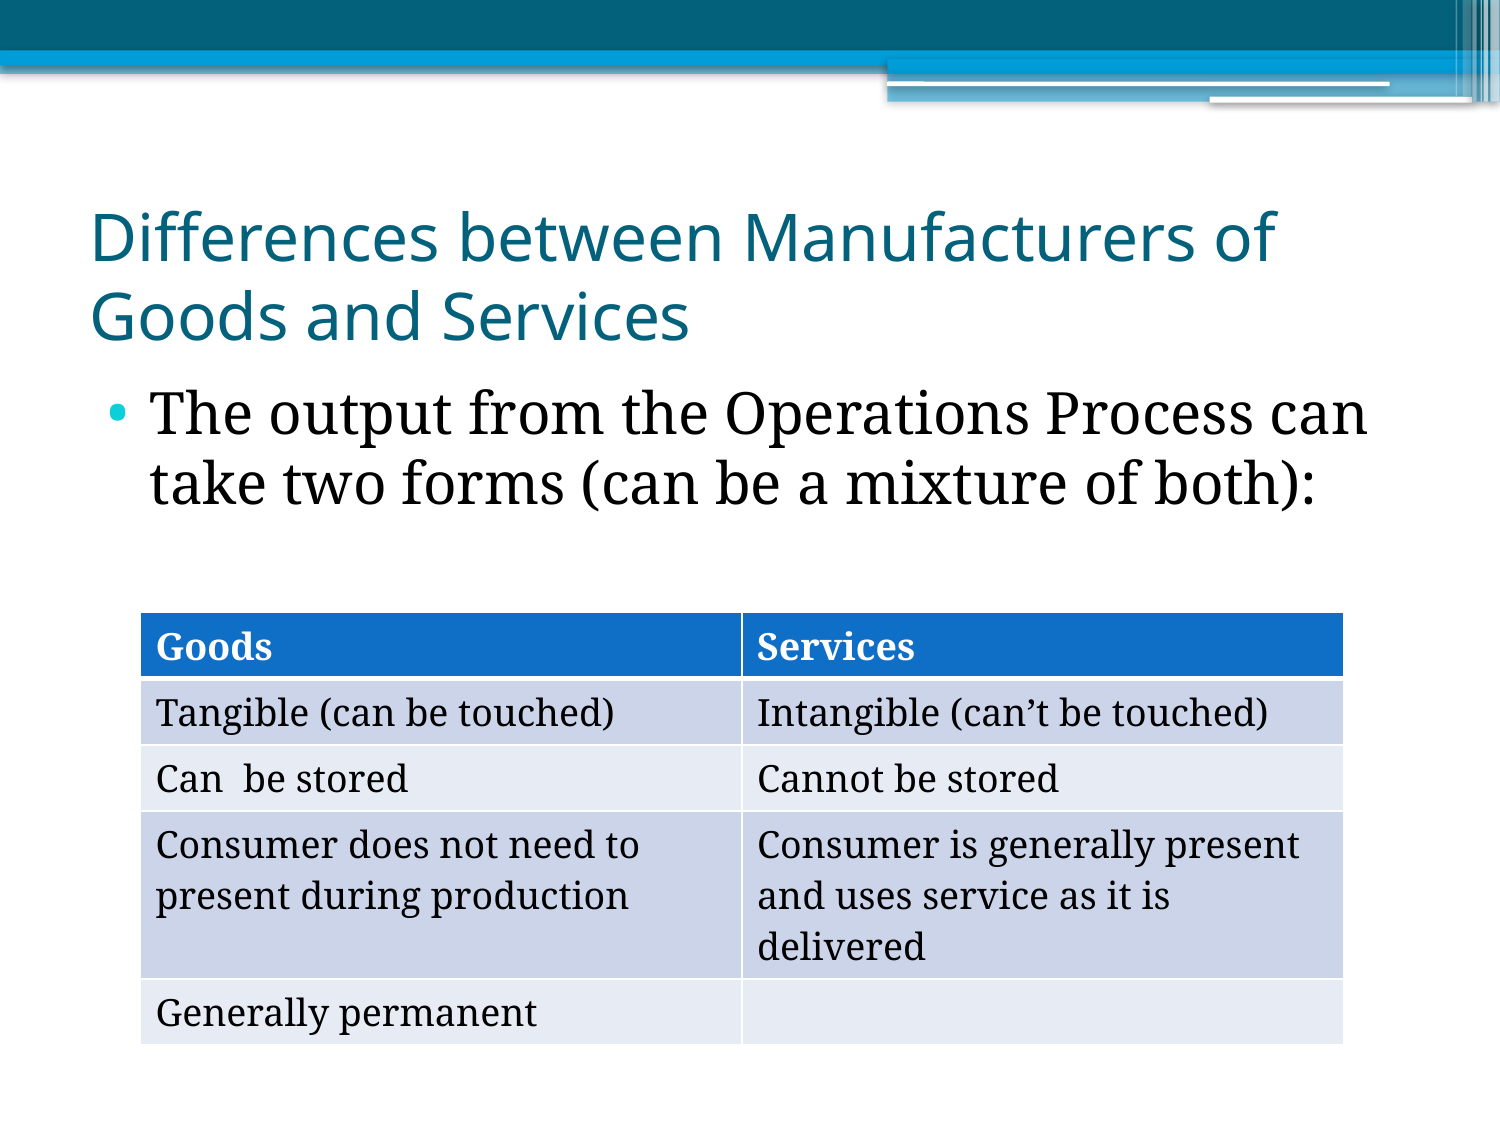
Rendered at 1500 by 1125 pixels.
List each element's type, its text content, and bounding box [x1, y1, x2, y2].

table_cell Intangible (can’t be touched) [743, 681, 1343, 744]
table_cell Generally permanent [141, 980, 741, 1044]
table_header Services [743, 613, 1343, 676]
table_header Goods [141, 613, 741, 676]
table_cell Consumer does not need to present during production [141, 812, 741, 978]
table_cell [743, 980, 1343, 1044]
table_cell Tangible (can be touched) [141, 681, 741, 744]
table_cell Consumer is generally present and uses service as it is delivered [743, 812, 1343, 978]
list The output from the Operations Process can take two forms (can be a mixture of both): [75, 368, 1425, 1079]
table_cell Cannot be stored [743, 746, 1343, 810]
table_cell Can be stored [141, 746, 741, 810]
title Differences between Manufacturers of Goods and Services [75, 187, 1425, 363]
